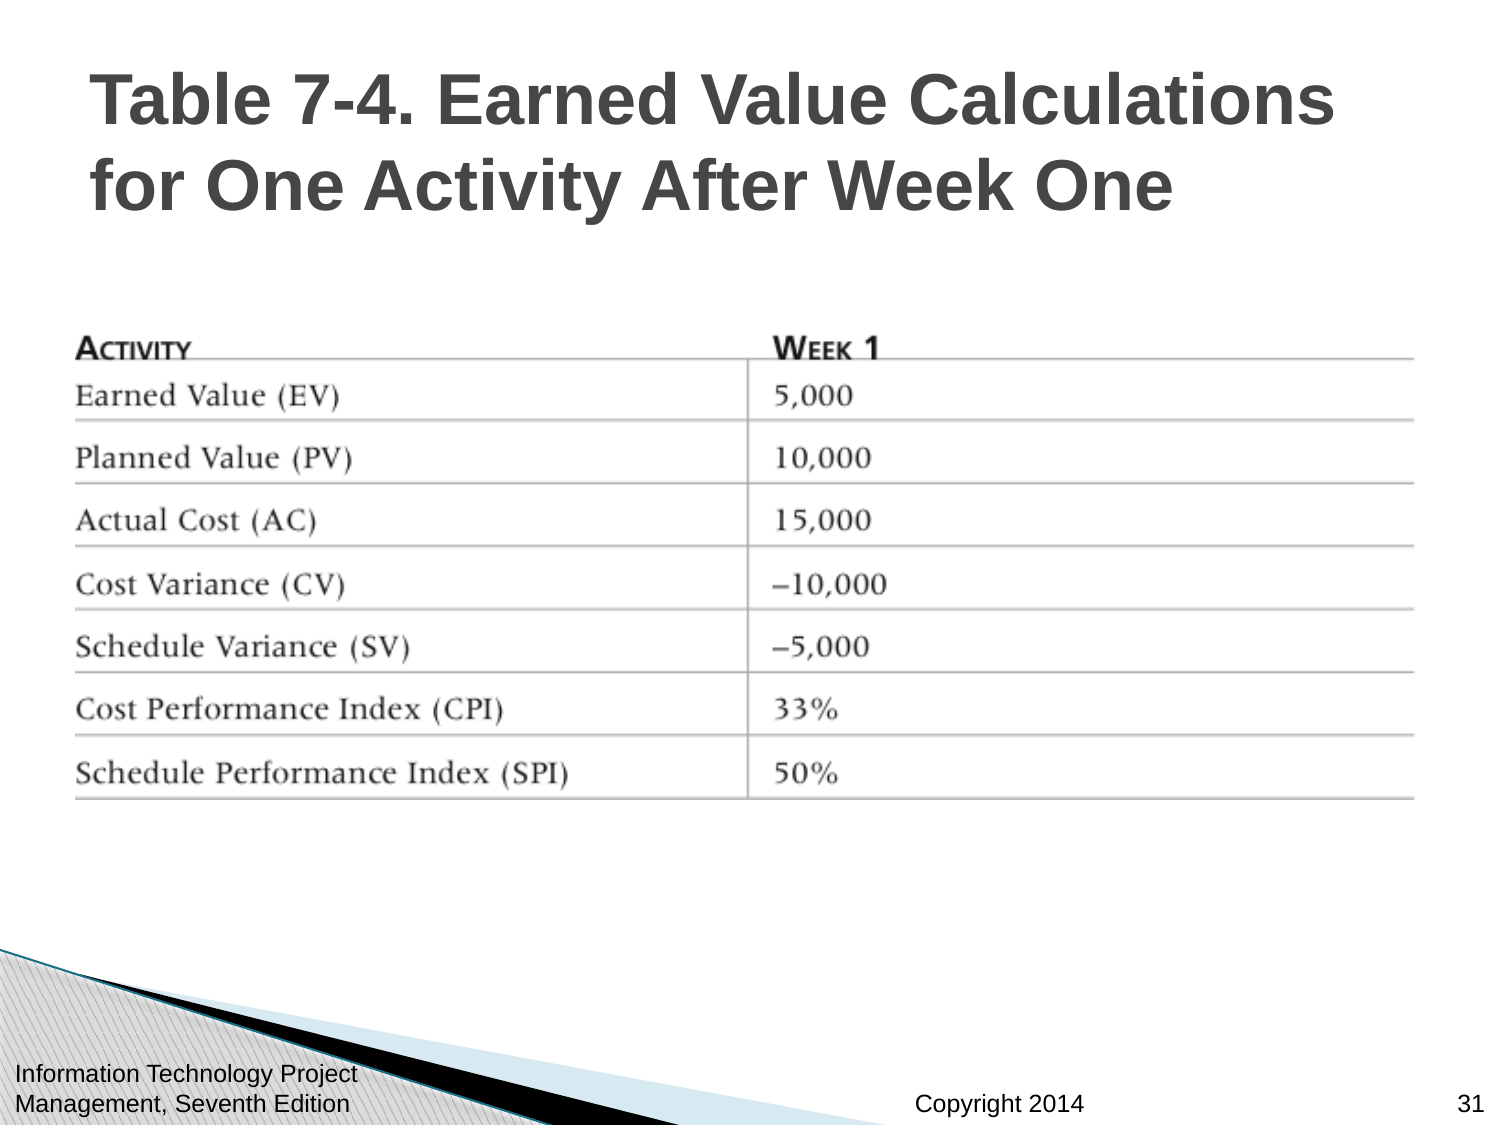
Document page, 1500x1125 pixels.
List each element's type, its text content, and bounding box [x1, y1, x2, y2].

title Table 7-4. Earned Value Calculations for One Activity After Week One [75, 45, 1425, 233]
slide_number 31 [1408, 1065, 1500, 1125]
footer Information Technology Project Management, Seventh Edition [0, 1065, 425, 1125]
picture [74, 324, 1416, 801]
